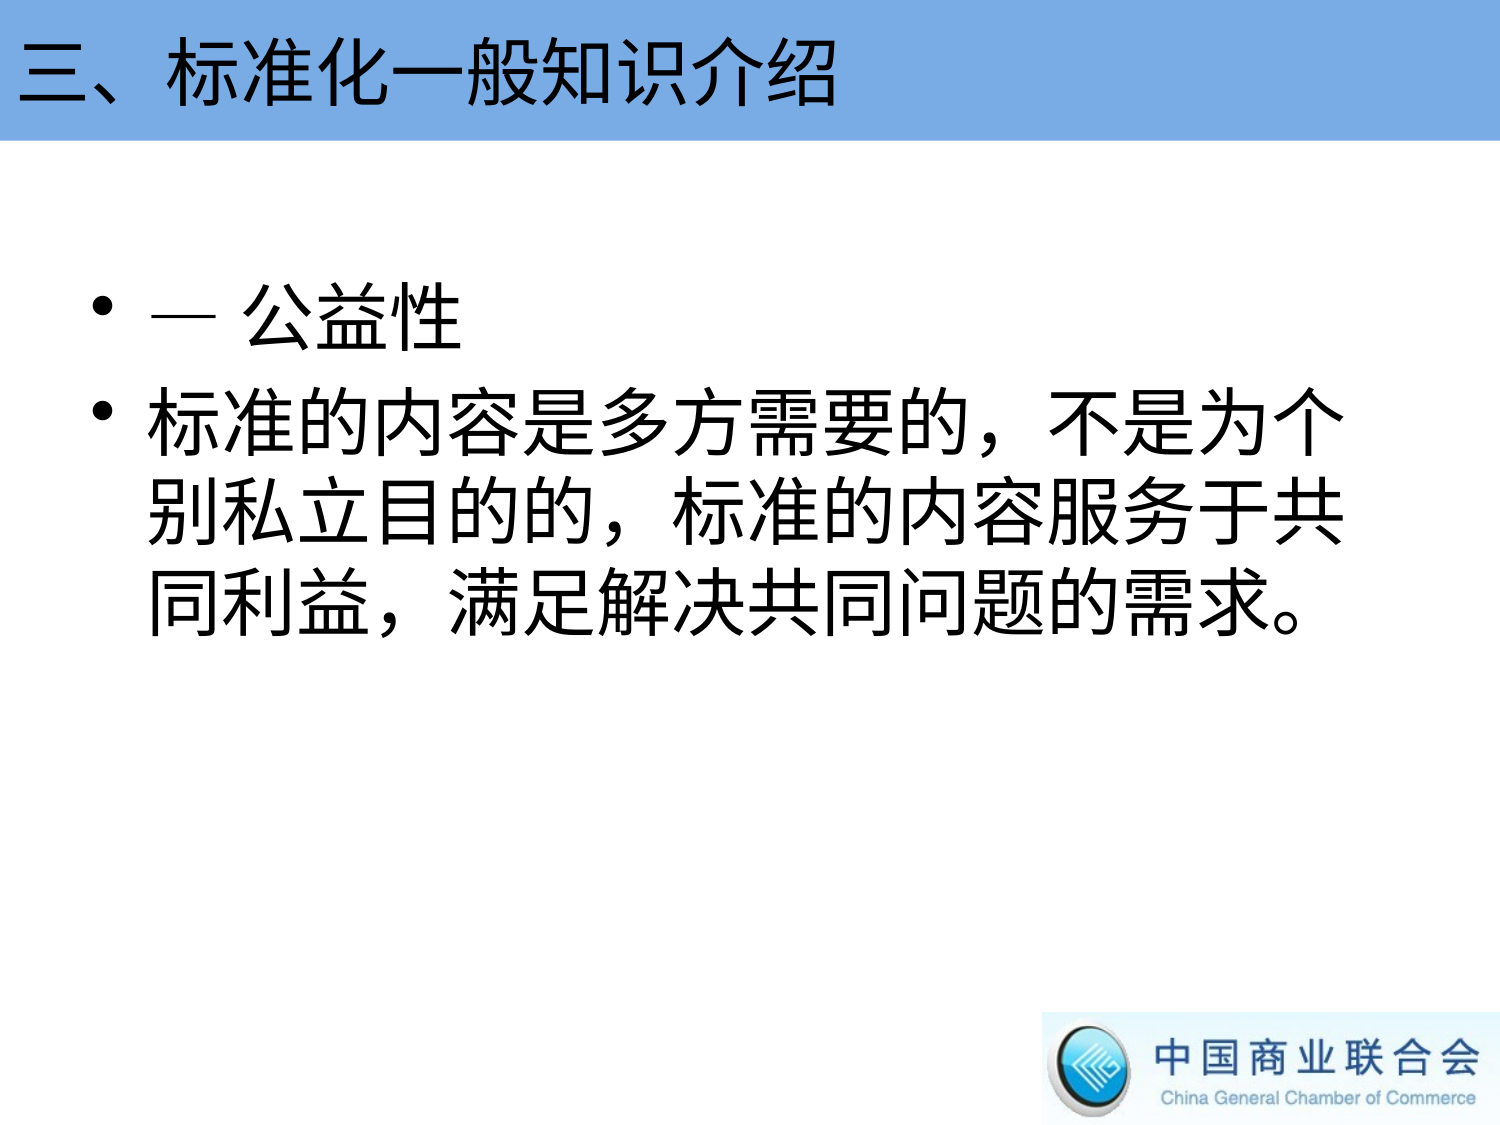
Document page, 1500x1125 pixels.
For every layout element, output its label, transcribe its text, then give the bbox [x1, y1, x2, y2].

list —公益性 标准的内容是多方需要的，不是为个别私立目的的，标准的内容服务于共同利益，满足解决共同问题的需求。 [74, 262, 1426, 1006]
picture [1042, 1012, 1500, 1125]
text_box 三、标准化一般知识介绍 [0, 0, 1032, 141]
